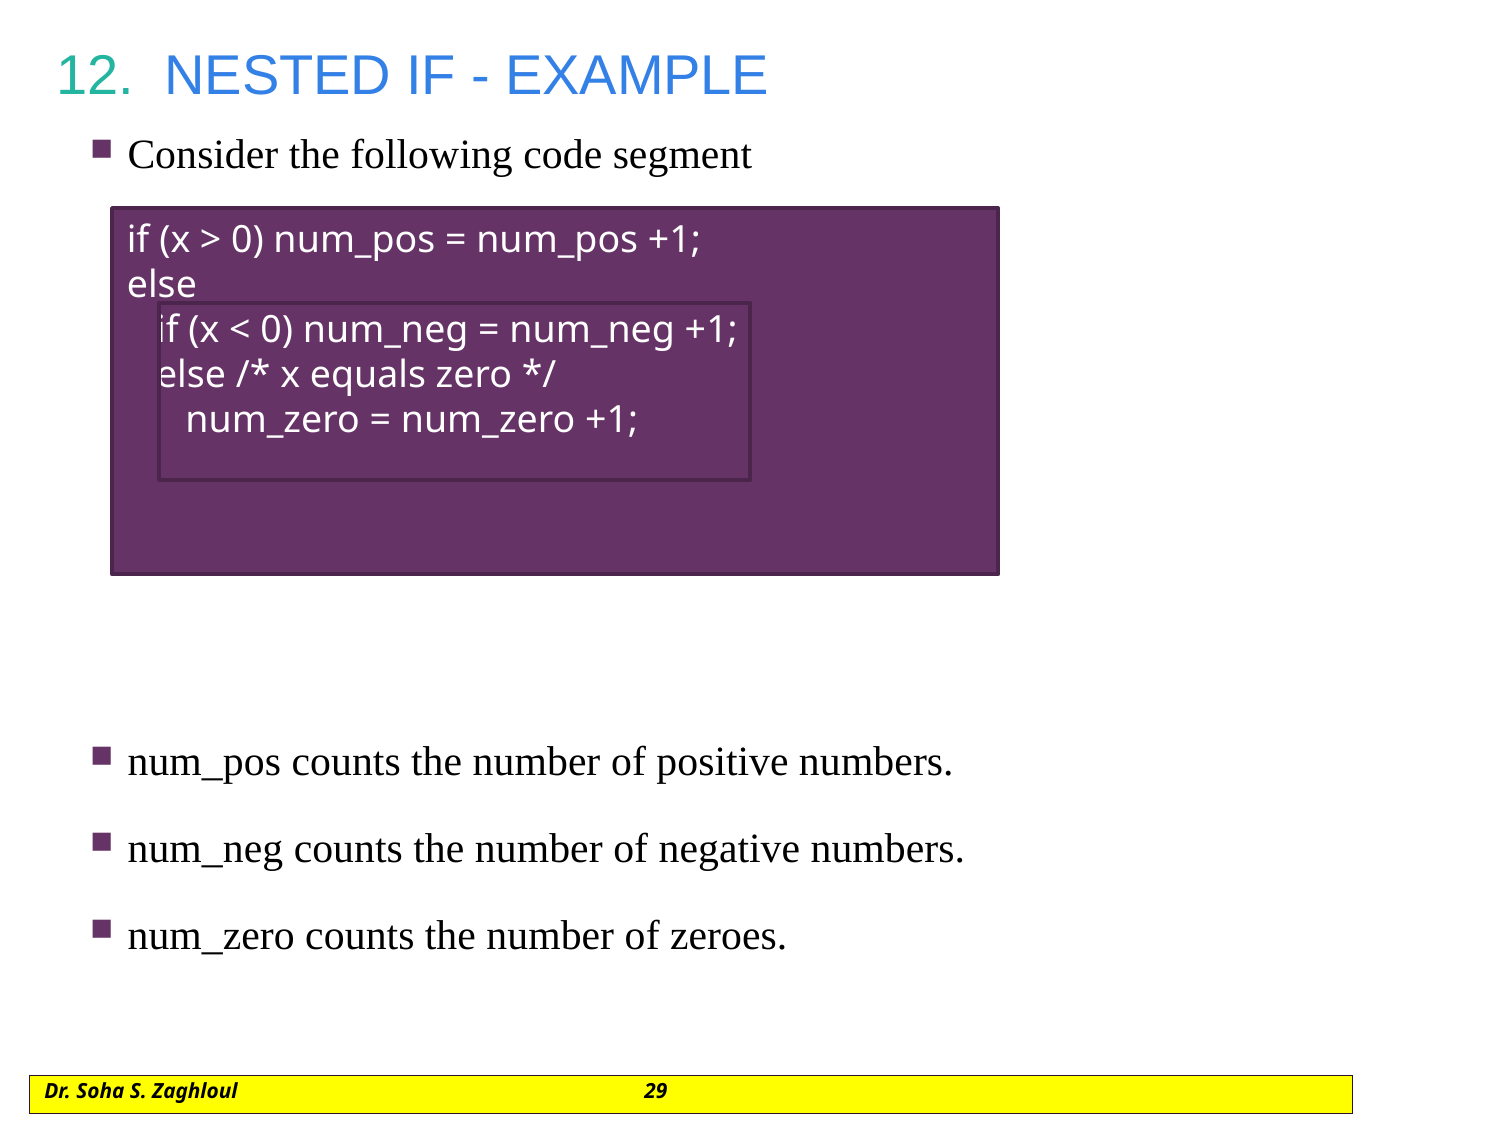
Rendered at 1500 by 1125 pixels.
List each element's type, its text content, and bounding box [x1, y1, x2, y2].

list Consider the following code segment num_pos counts the number of positive numbers. num_neg counts the number of negative numbers. num_zero counts the number of zeroes. [75, 125, 1341, 1059]
text_box if (x > 0) num_pos = num_pos +1; else if (x < 0) num_neg = num_neg +1; else /* x equals zero */ num_zero = num_zero +1; [110, 206, 1000, 576]
title 12. NESTED IF - EXAMPLE [41, 30, 1447, 114]
text_box Dr. Soha S. Zaghloul 29 [29, 1075, 1353, 1114]
text_box [157, 301, 752, 482]
